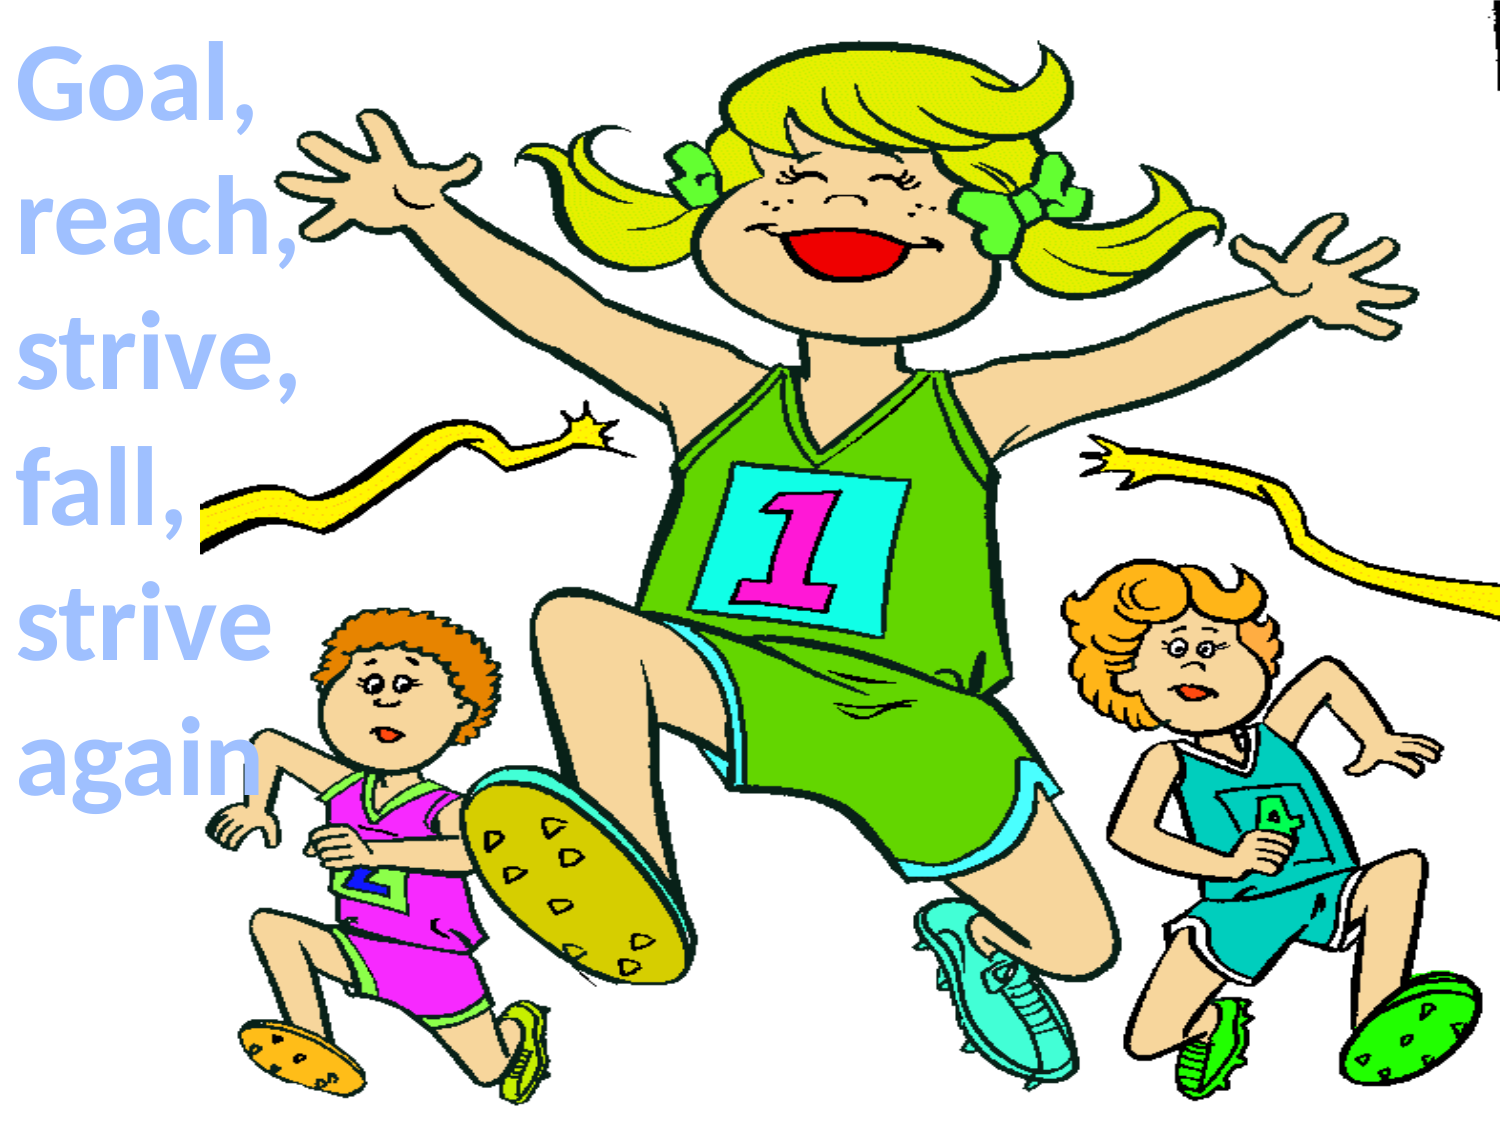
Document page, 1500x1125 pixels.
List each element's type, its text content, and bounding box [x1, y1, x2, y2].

picture [199, 0, 1500, 1125]
text_box Goal, reach, strive, fall, strive again [0, 0, 197, 825]
